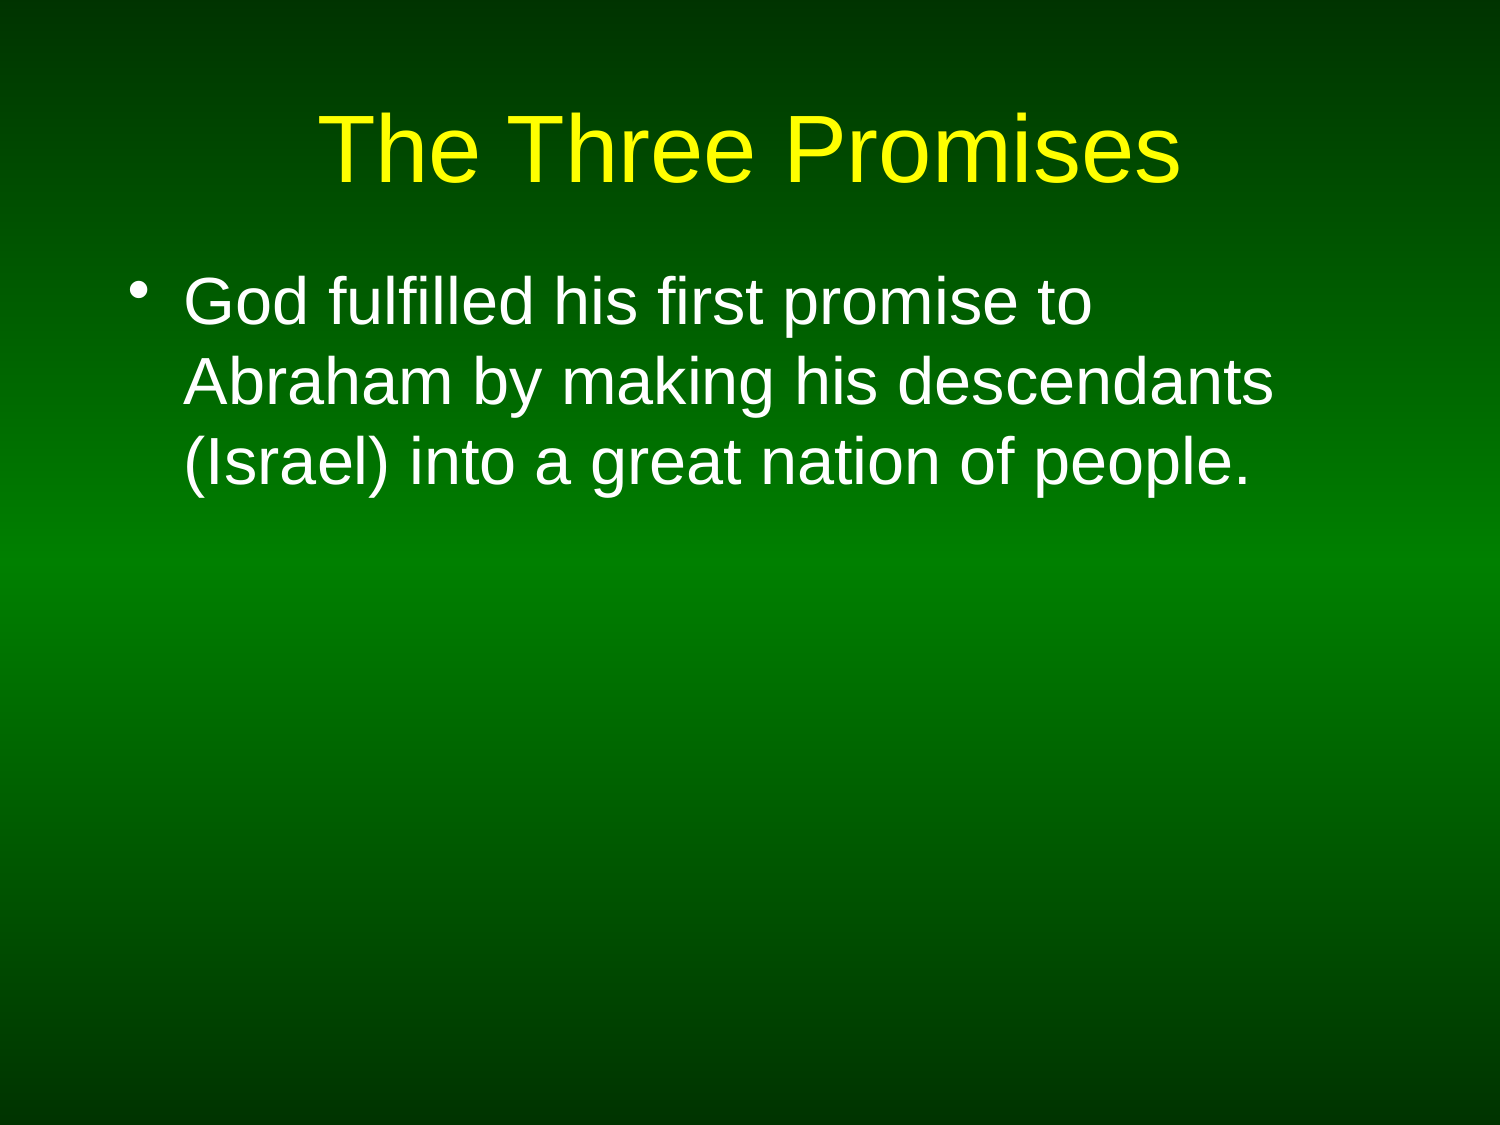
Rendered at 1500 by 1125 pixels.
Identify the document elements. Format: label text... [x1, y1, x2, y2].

list God fulfilled his first promise to Abraham by making his descendants (Israel) into a great nation of people. [112, 249, 1388, 1088]
title The Three Promises [37, 50, 1463, 238]
